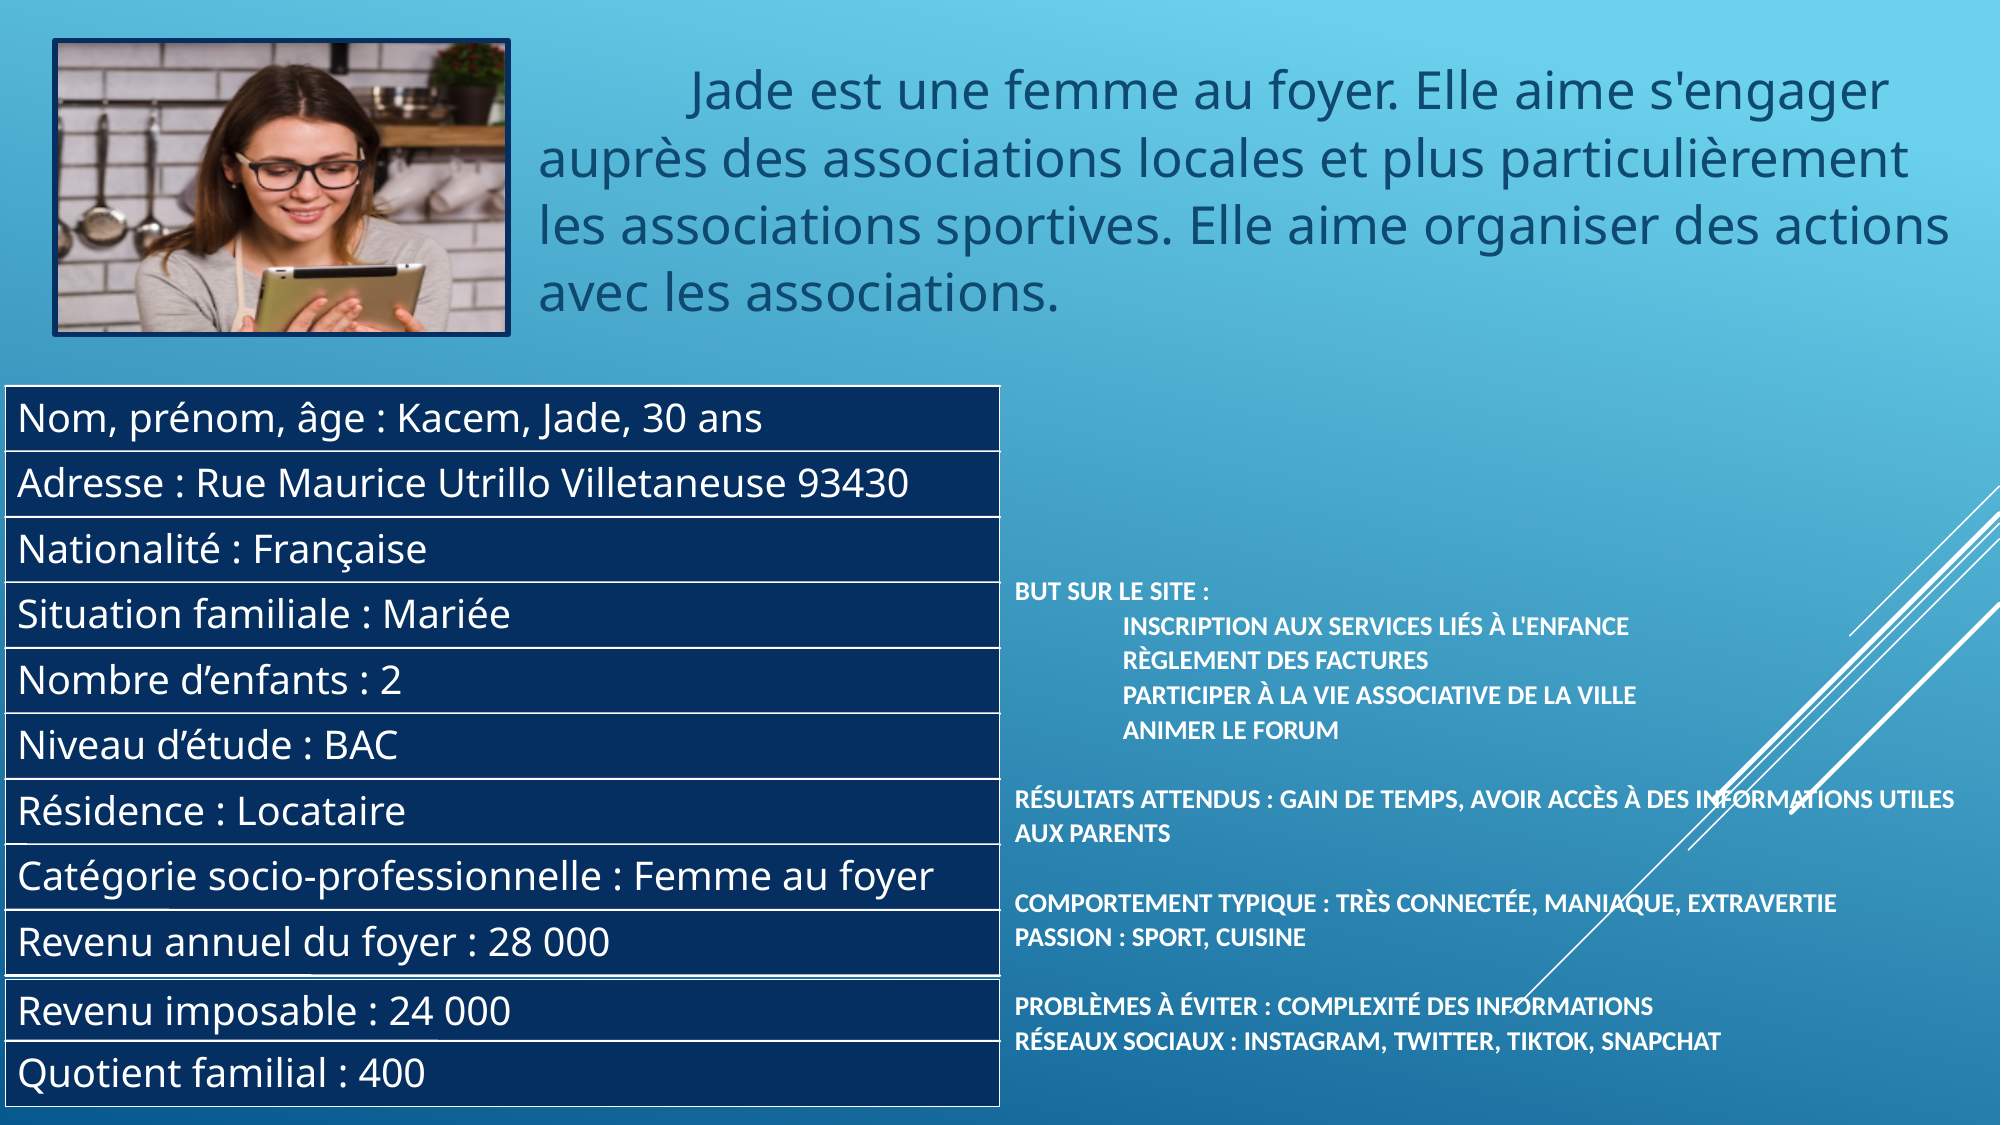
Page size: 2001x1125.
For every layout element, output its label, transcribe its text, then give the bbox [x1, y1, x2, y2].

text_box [4, 385, 1001, 1107]
list Jade est une femme au foyer. Elle aime s'engager auprès des associations locales et plus particulièrement les associations sportives. Elle aime organiser des actions avec les associations. [523, 43, 1982, 332]
title But sur le site : inscription aux services liés à l'enfance règlement des factures participer à la vie associative de la ville Animer le forum Résultats attendus : gain de temps, avoir accès à des informations utiles aux parents Comportement typique : très connectée, maniaque, extravertie Passion : sport, cuisine Problèmes à éviter : complexité des informations Réseaux sociaux : Instagram, twitter, Tiktok, Snapchat [999, 332, 1982, 1107]
picture [57, 43, 506, 332]
